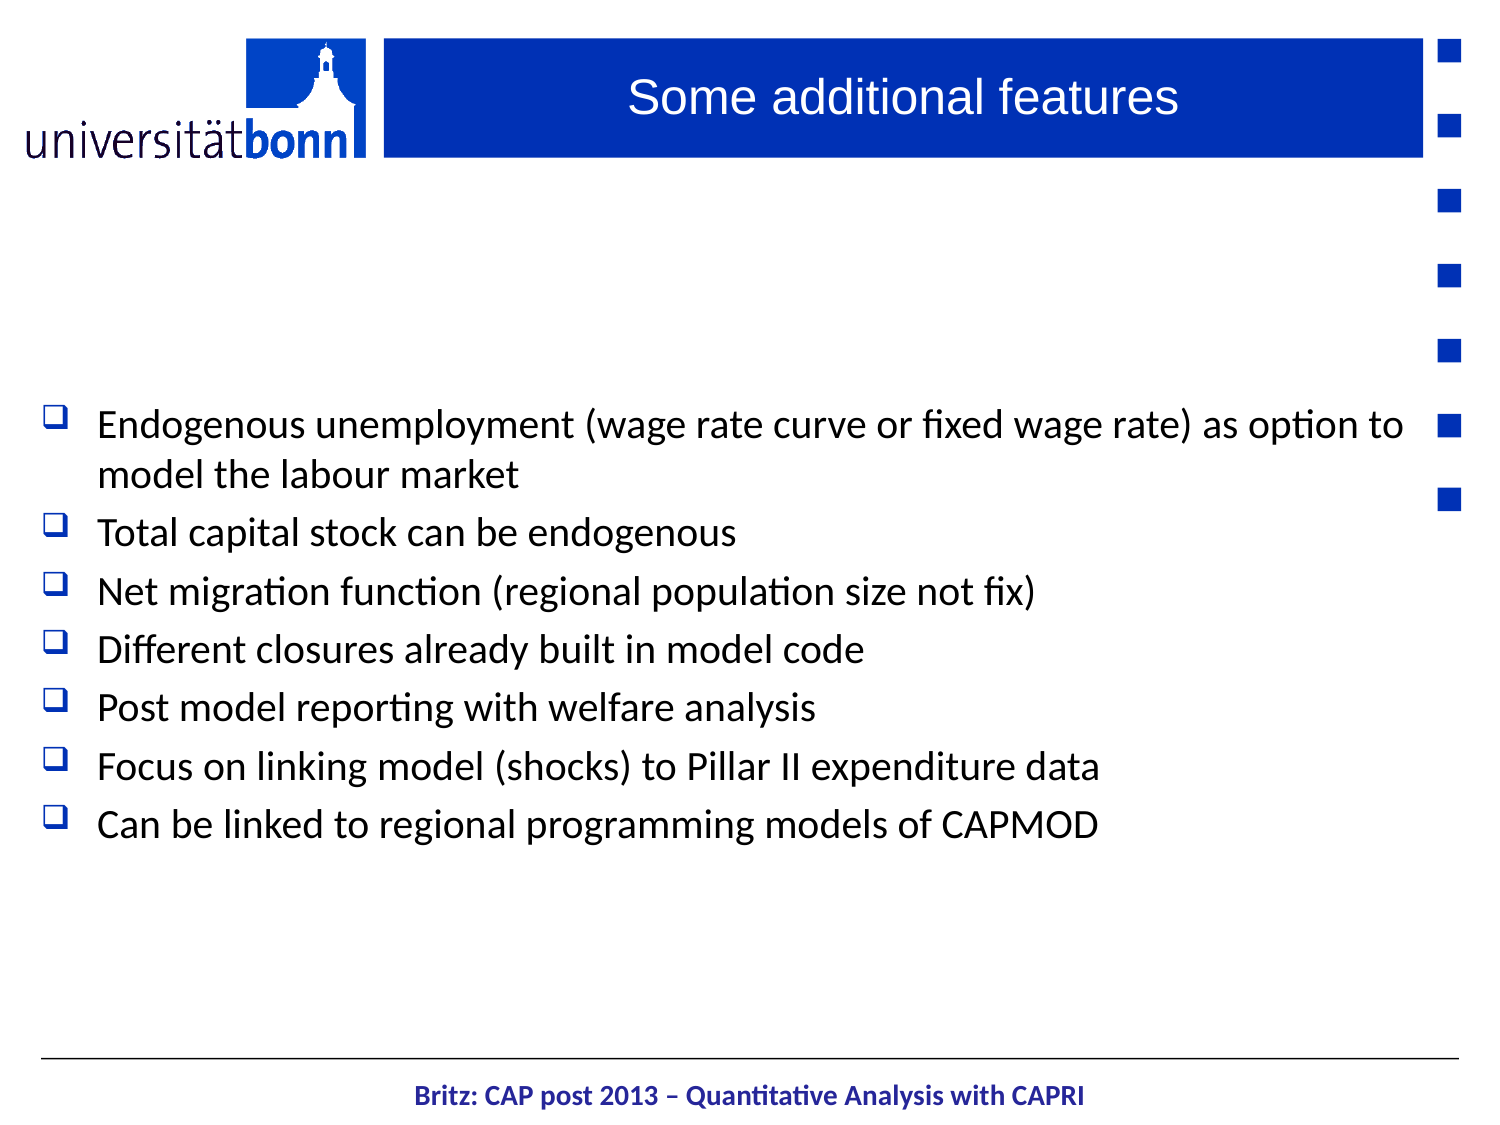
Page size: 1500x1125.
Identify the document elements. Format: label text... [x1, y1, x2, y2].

footer Britz: CAP post 2013 – Quantitative Analysis with CAPRI [40, 1070, 1460, 1107]
title Some additional features [383, 38, 1424, 158]
picture [24, 36, 368, 160]
list Endogenous unemployment (wage rate curve or fixed wage rate) as option to model the labour market Total capital stock can be endogenous Net migration function (regional population size not fix) Different closures already built in model code Post model reporting with welfare analysis Focus on linking model (shocks) to Pillar II expenditure data Can be linked to regional programming models of CAPMOD [25, 188, 1426, 1056]
